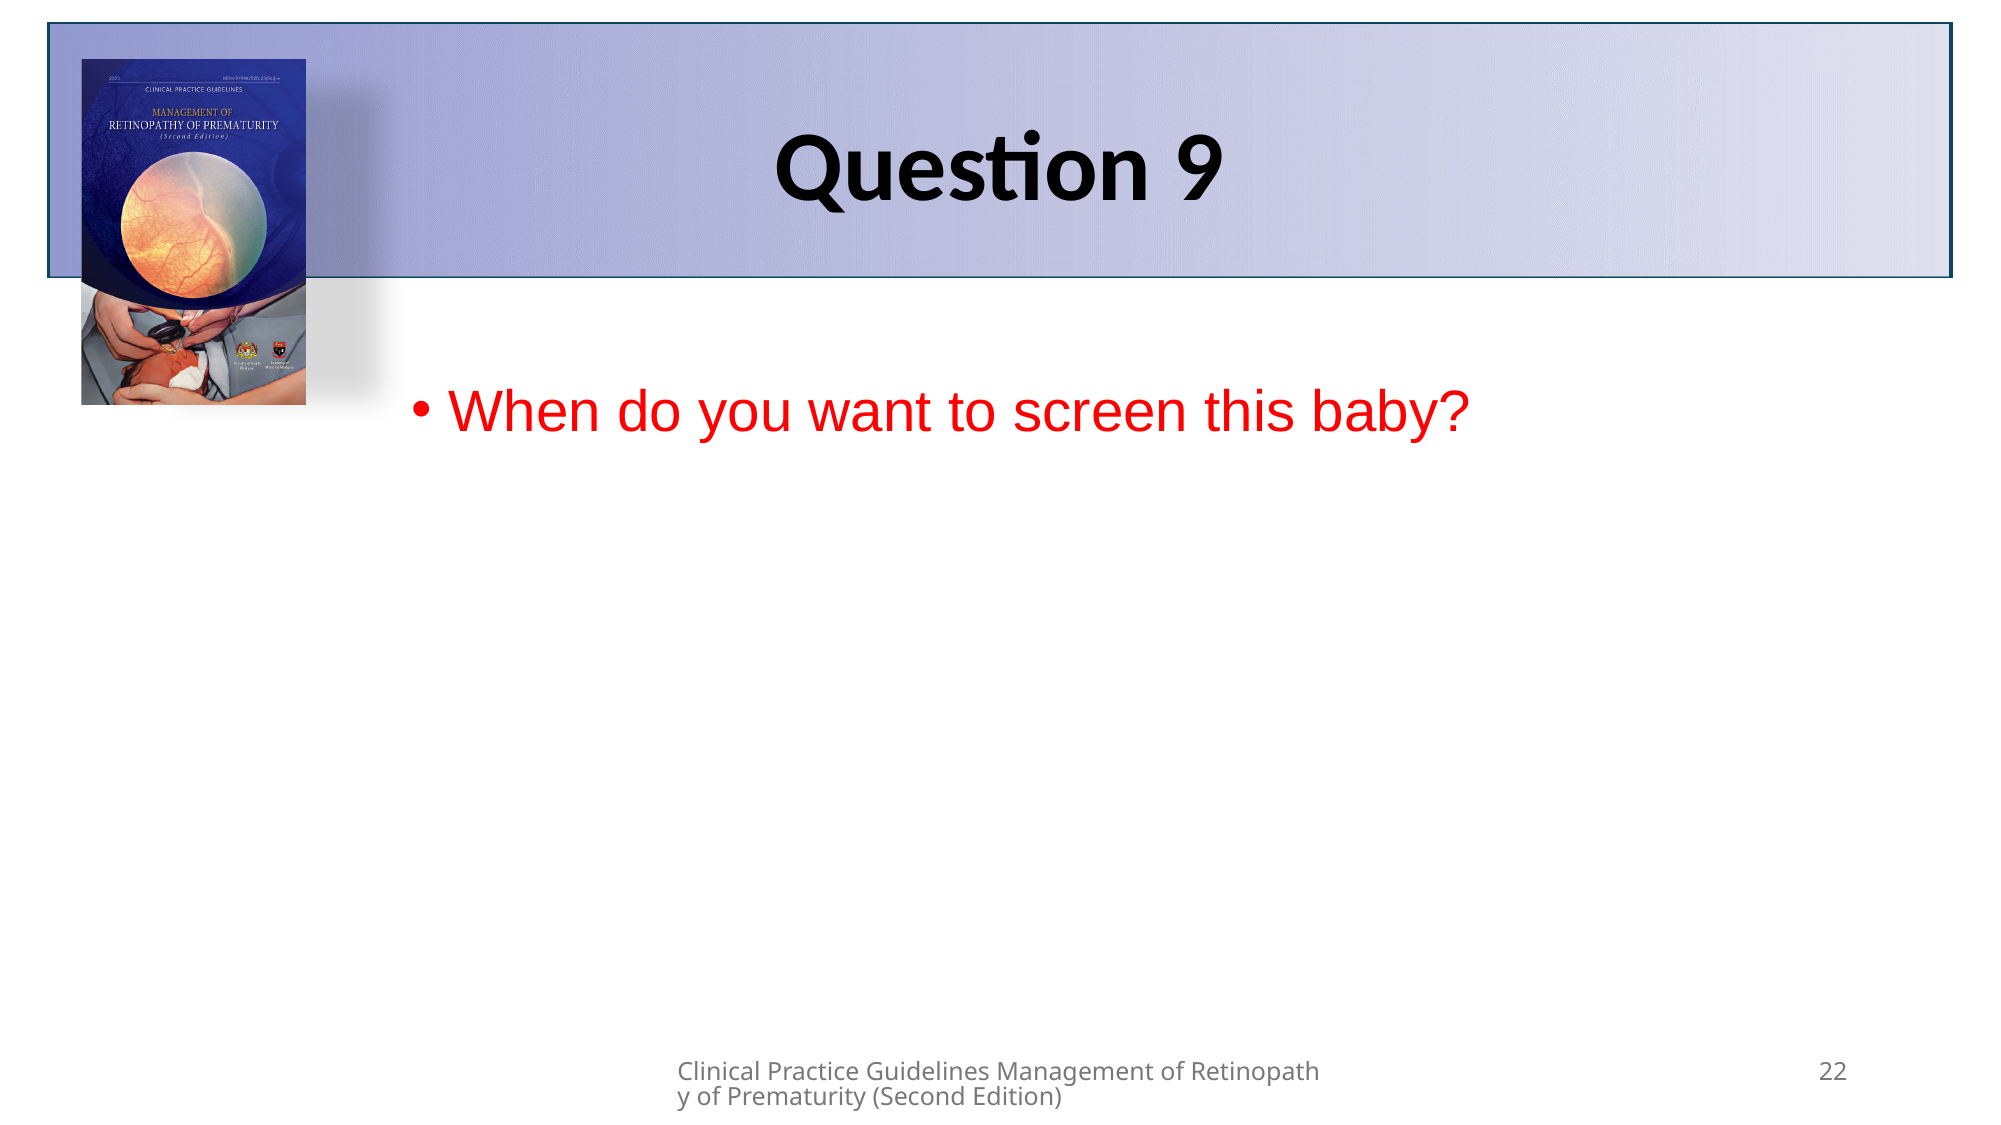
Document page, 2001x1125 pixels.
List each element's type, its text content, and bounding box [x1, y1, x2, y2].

slide_number 22 [1412, 1042, 1863, 1103]
list When do you want to screen this baby? [396, 373, 1863, 947]
footer Clinical Practice Guidelines Management of Retinopathy of Prematurity (Second Edition) [662, 1042, 1338, 1103]
picture [47, 21, 1953, 405]
